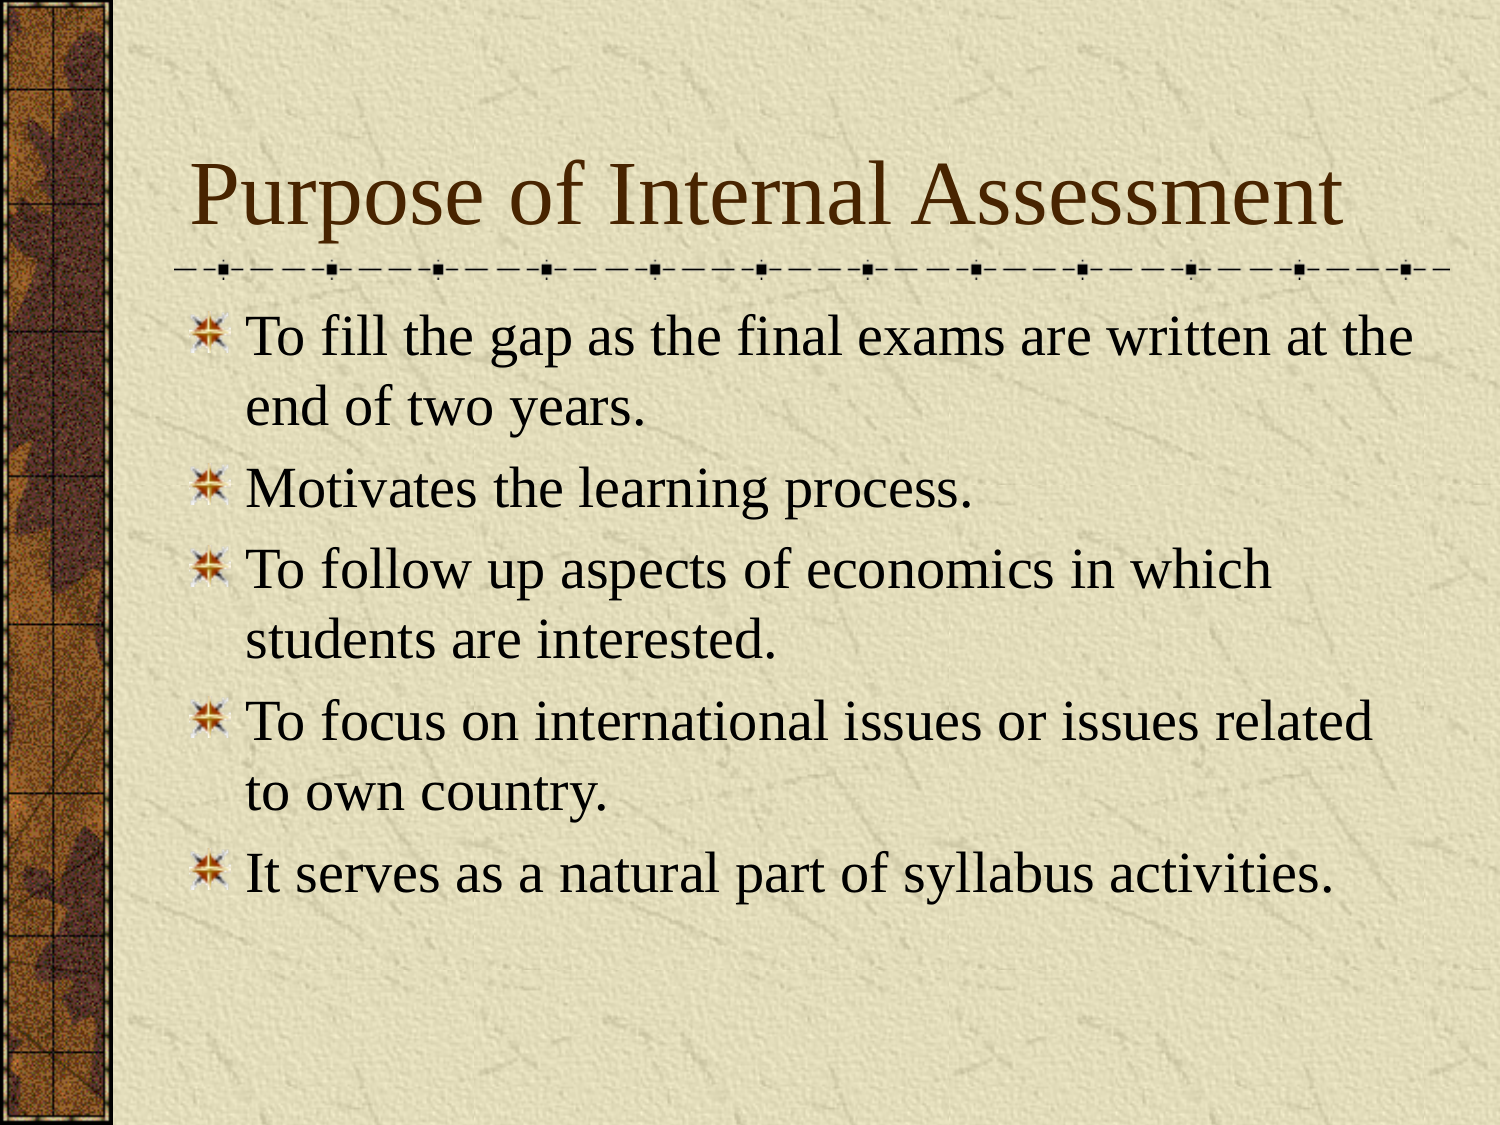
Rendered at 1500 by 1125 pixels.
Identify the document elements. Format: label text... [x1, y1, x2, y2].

title Purpose of Internal Assessment [174, 62, 1451, 251]
picture [0, 0, 1500, 1125]
list To fill the gap as the final exams are written at the end of two years. Motivates the learning process. To follow up aspects of economics in which students are interested. To focus on international issues or issues related to own country. It serves as a natural part of syllabus activities. [173, 289, 1449, 965]
